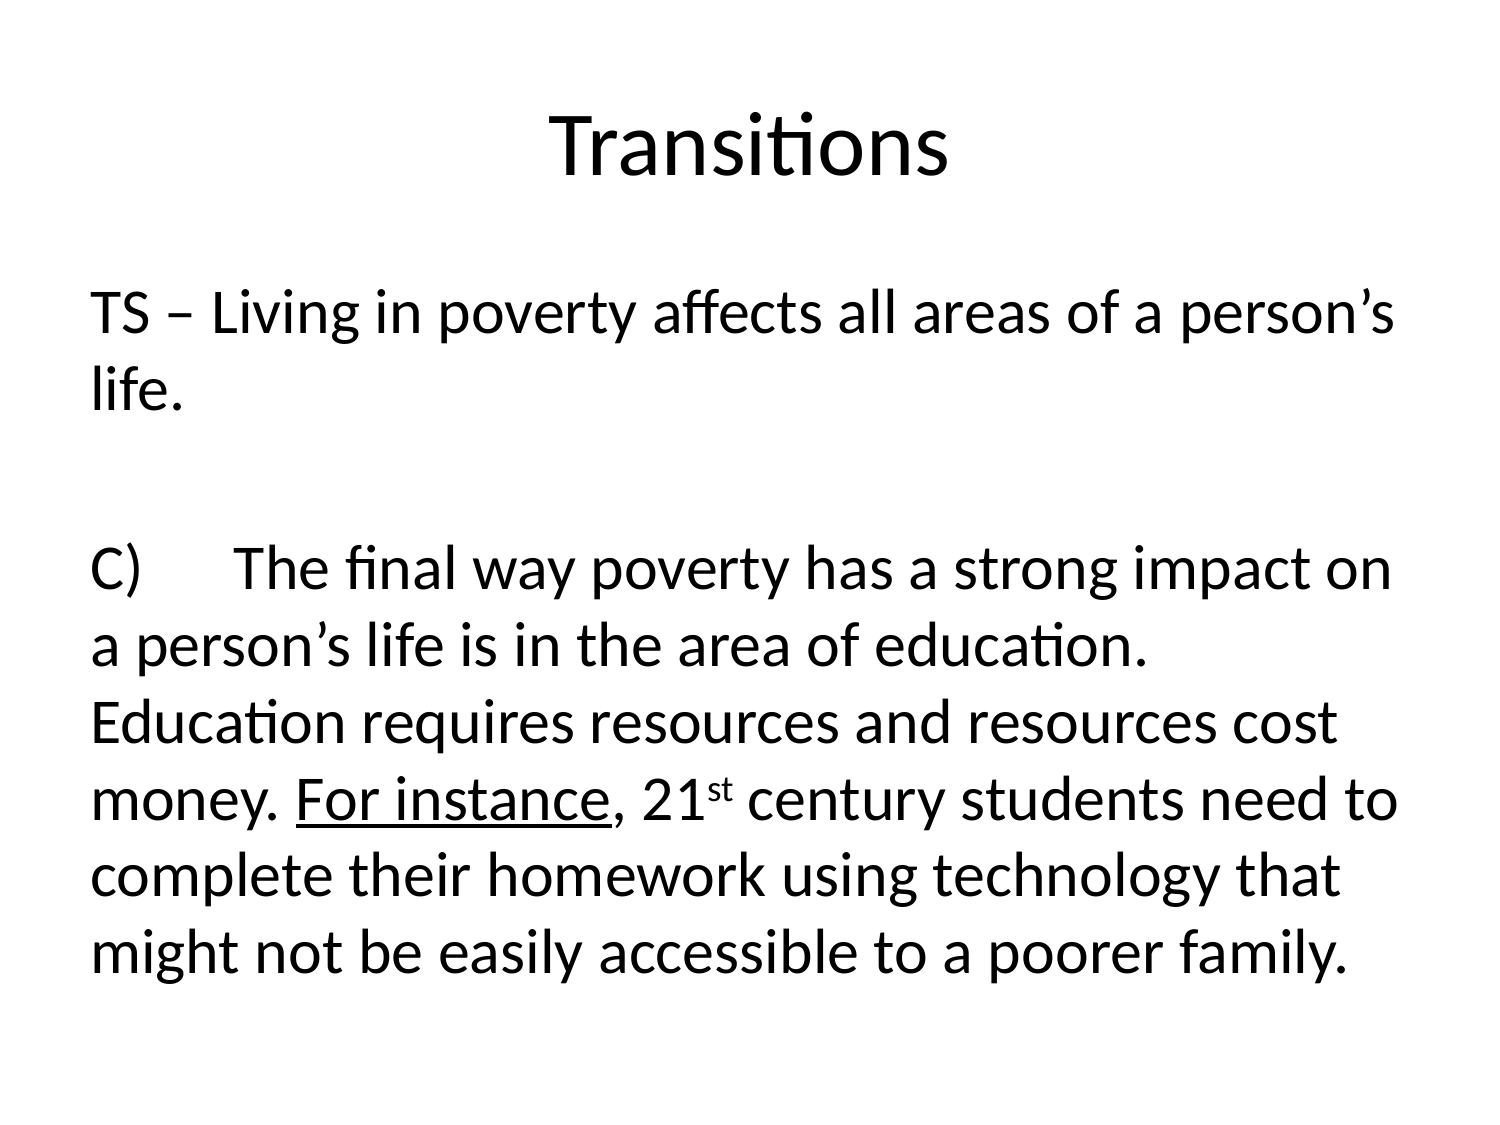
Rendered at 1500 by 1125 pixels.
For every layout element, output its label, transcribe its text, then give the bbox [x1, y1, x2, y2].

title Transitions [75, 45, 1425, 233]
list TS – Living in poverty affects all areas of a person’s life. C) The final way poverty has a strong impact on a person’s life is in the area of education. Education requires resources and resources cost money. For instance, 21st century students need to complete their homework using technology that might not be easily accessible to a poorer family. [75, 262, 1425, 1005]
